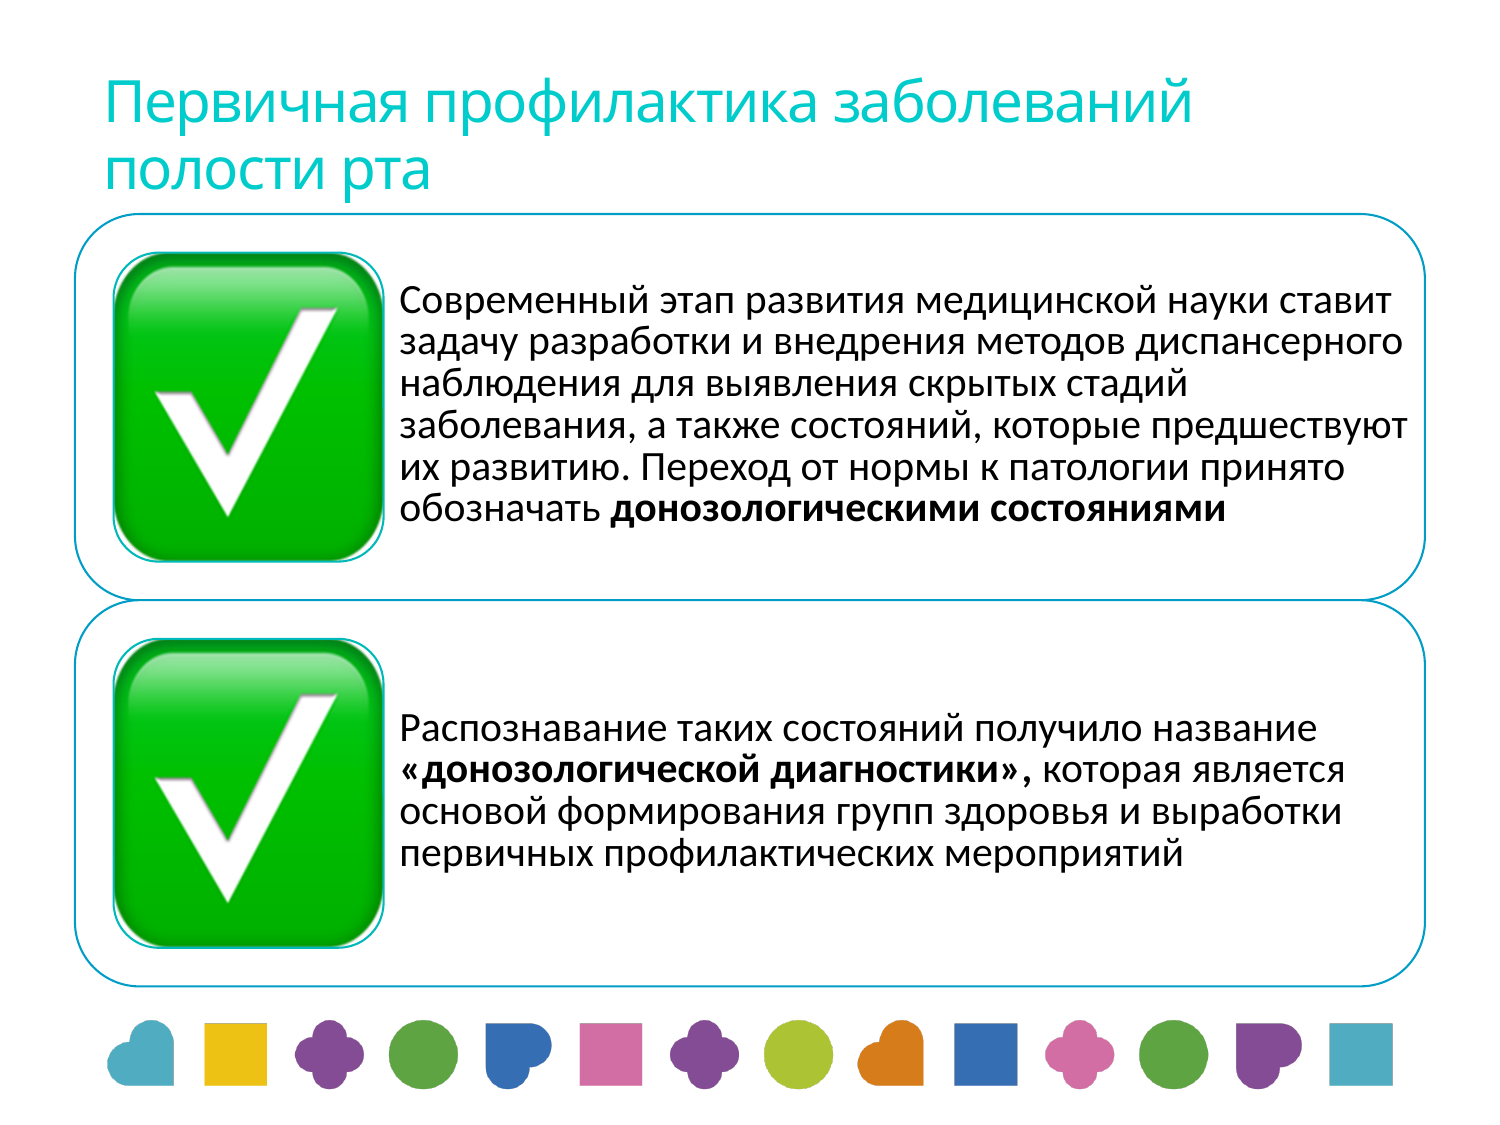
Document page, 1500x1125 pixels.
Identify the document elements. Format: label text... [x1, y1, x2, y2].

picture [99, 1011, 1400, 1112]
title Первичная профилактика заболеваний полости рта [103, 59, 1397, 214]
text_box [74, 214, 1425, 987]
